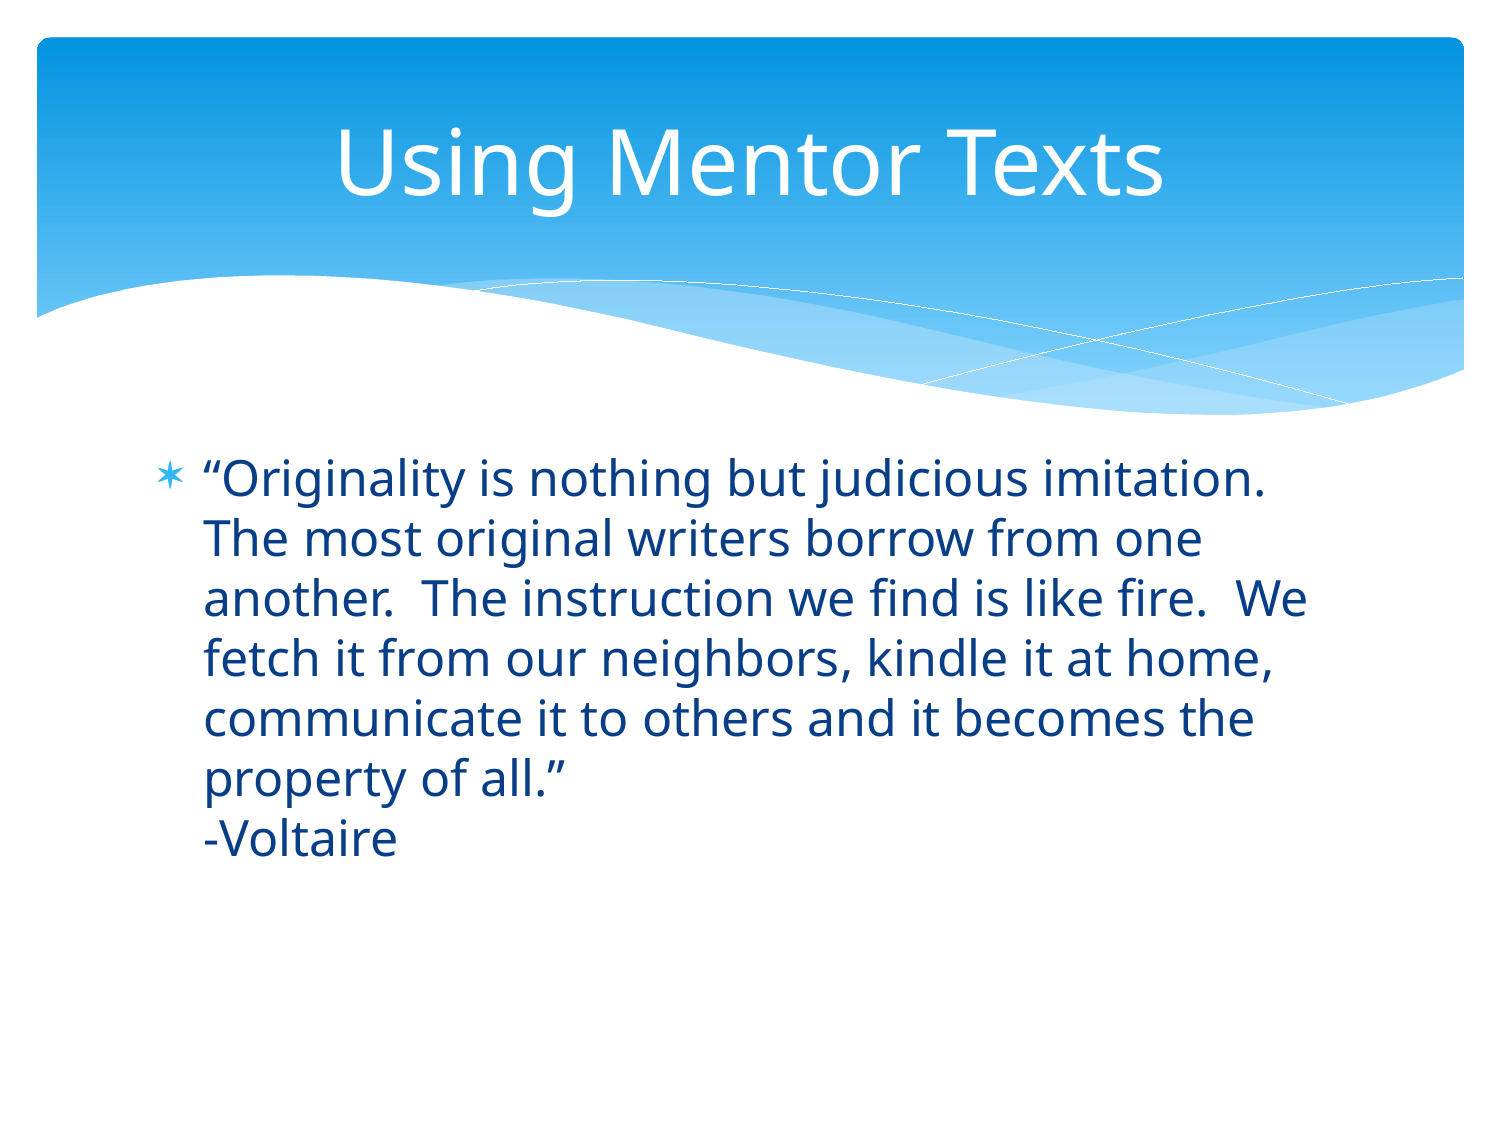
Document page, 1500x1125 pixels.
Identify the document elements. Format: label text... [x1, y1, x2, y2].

title Using Mentor Texts [75, 55, 1425, 261]
list “Originality is nothing but judicious imitation. The most original writers borrow from one another. The instruction we find is like fire. We fetch it from our neighbors, kindle it at home, communicate it to others and it becomes the property of all.” -Voltaire [143, 438, 1359, 1005]
